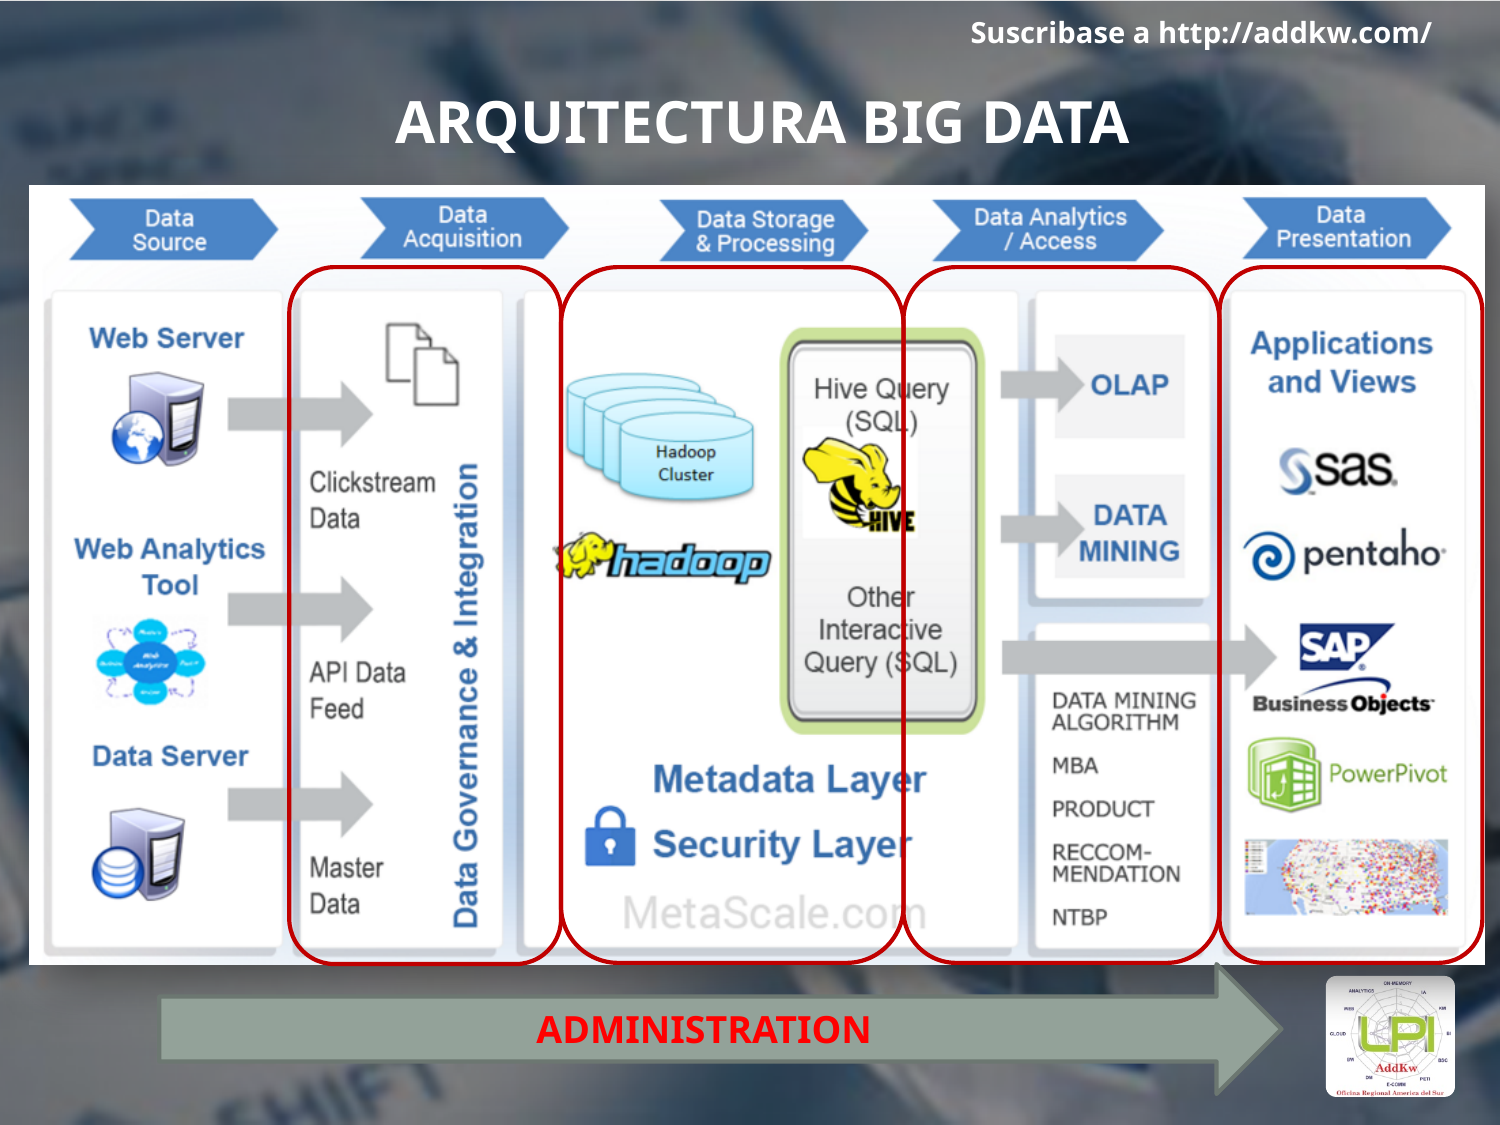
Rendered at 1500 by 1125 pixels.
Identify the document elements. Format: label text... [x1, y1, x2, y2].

picture [0, 1, 1500, 1125]
text_box ARQUITECTURA Big data [218, 78, 1306, 173]
text_box ADMINISTRATION [157, 965, 1284, 1096]
text_box Suscribase a http://addkw.com/ [955, 7, 1448, 57]
